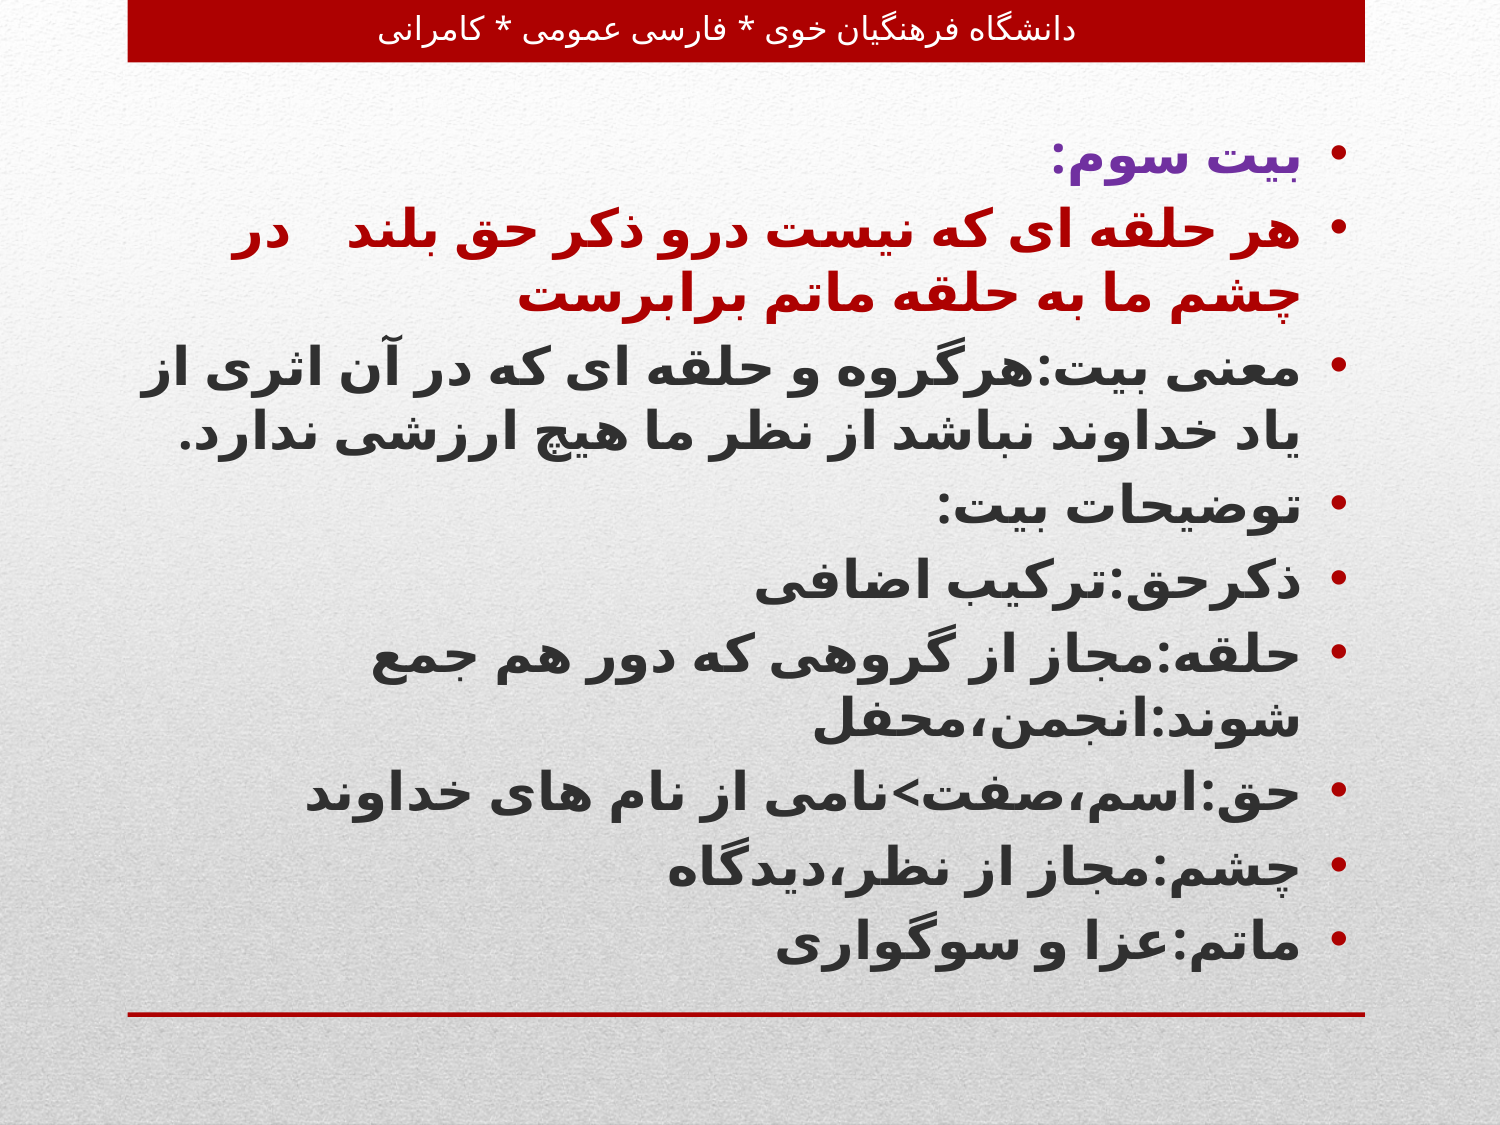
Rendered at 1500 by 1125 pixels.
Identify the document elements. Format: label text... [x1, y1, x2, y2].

title دانشگاه فرهنگیان خوی * فارسی عمومی * کامرانی [171, 0, 1284, 55]
list بیت سوم: هر حلقه ای که نیست درو ذکر حق بلند در چشم ما به حلقه ماتم برابرست معنی بیت:هرگروه و حلقه ای که در آن اثری از یاد خداوند نباشد از نظر ما هیچ ارزشی ندارد. توضیحات بیت: ذکرحق:ترکیب اضافی حلقه:مجاز از گر‌وهی که دور هم جمع شوند:انجمن،محفل حق:اسم،صفت>نامی از نام های خداوند چشم:مجاز از نظر،دیدگاه ماتم:عزا و سوگواری [125, 112, 1363, 1000]
